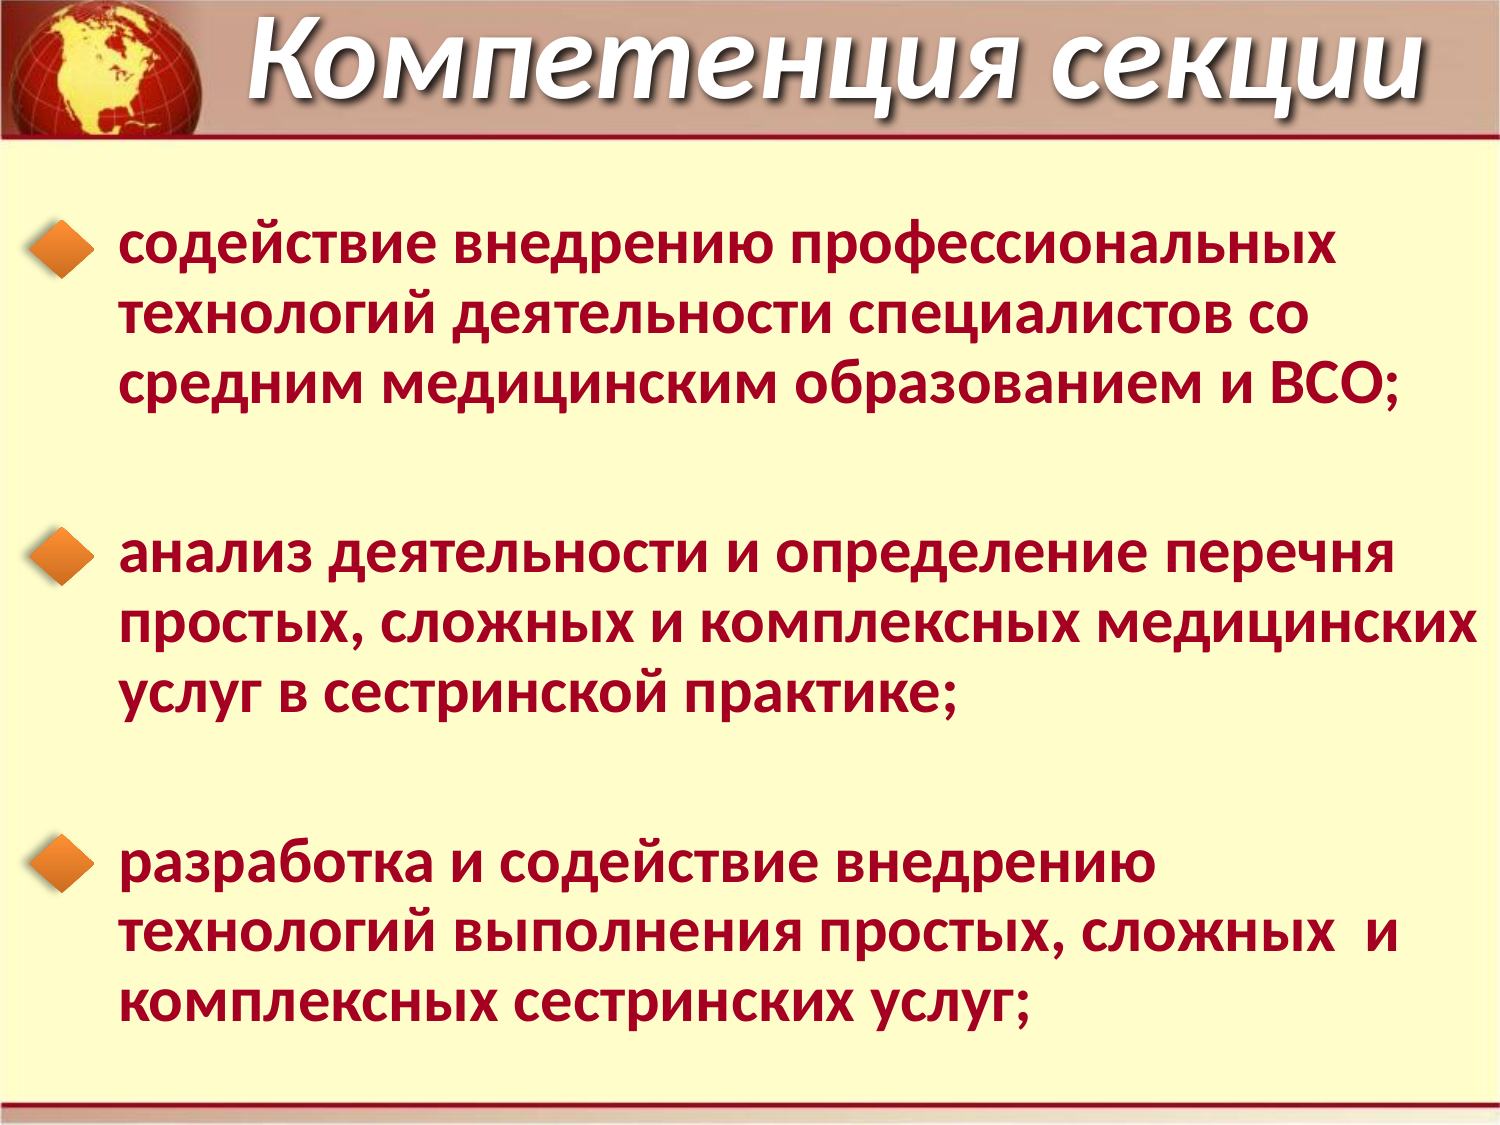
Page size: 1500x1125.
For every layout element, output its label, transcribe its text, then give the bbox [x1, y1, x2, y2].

text_box [29, 834, 95, 894]
text_box Компетенция секции [171, 0, 1500, 134]
text_box [29, 219, 95, 279]
text_box [29, 527, 95, 587]
text_box содействие внедрению профессиональных технологий деятельности специалистов со средним медицинским образованием и ВСО; анализ деятельности и определение перечня простых, сложных и комплексных медицинских услуг в сестринской практике; разработка и содействие внедрению технологий выполнения простых, сложных и комплексных сестринских услуг; [88, 200, 1500, 1036]
picture [0, 0, 1500, 1125]
